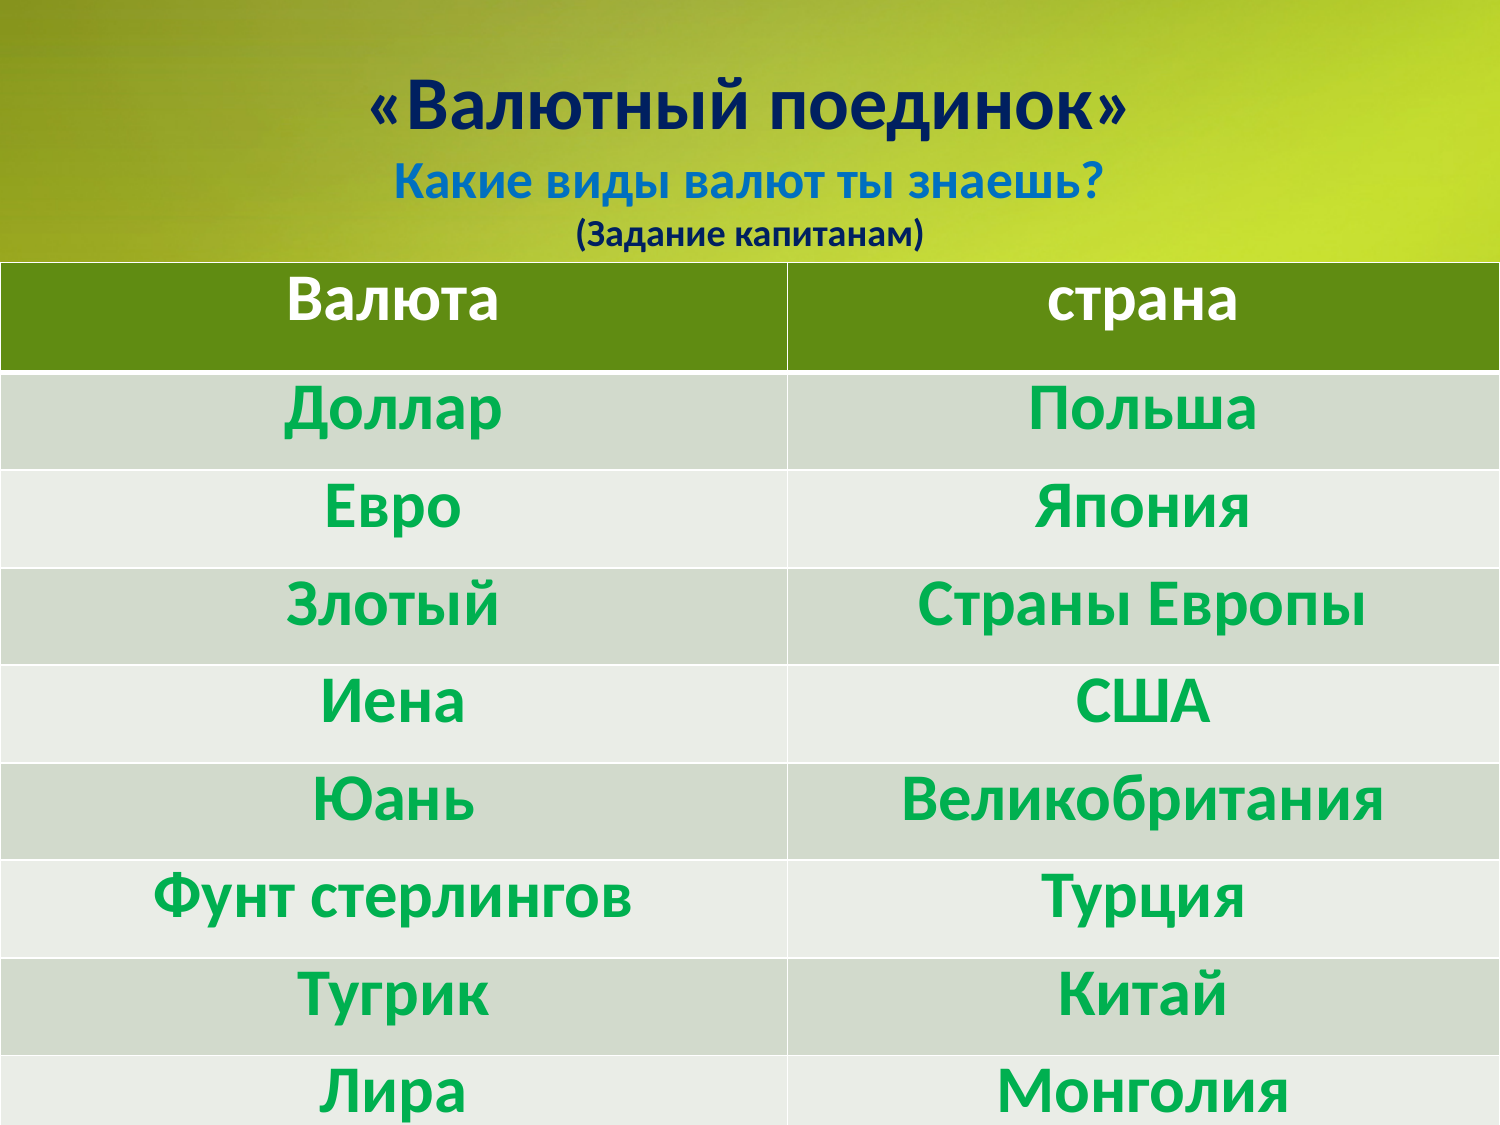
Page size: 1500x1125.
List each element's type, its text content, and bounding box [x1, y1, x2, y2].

table_header страна [788, 263, 1499, 370]
table_header Валюта [1, 263, 787, 370]
table_cell Великобритания [788, 764, 1499, 859]
table_cell Юань [1, 764, 787, 859]
table_cell Доллар [1, 375, 787, 469]
picture [0, 0, 1500, 262]
table_cell Польша [788, 375, 1499, 469]
table_cell Иена [1, 666, 787, 762]
table_cell Фунт стерлингов [1, 861, 787, 957]
table_cell Монголия [788, 1056, 1499, 1125]
table_cell Злотый [1, 569, 787, 664]
table_cell Турция [788, 861, 1499, 957]
title «Валютный поединок» Какие виды валют ты знаешь? (Задание капитанам) [75, 45, 1425, 262]
table_cell США [788, 666, 1499, 762]
table_cell Лира [1, 1056, 787, 1125]
table_cell Китай [788, 959, 1499, 1055]
table_cell Страны Европы [788, 569, 1499, 664]
table_cell Япония [788, 471, 1499, 567]
table_cell Евро [1, 471, 787, 567]
table_cell Тугрик [1, 959, 787, 1055]
